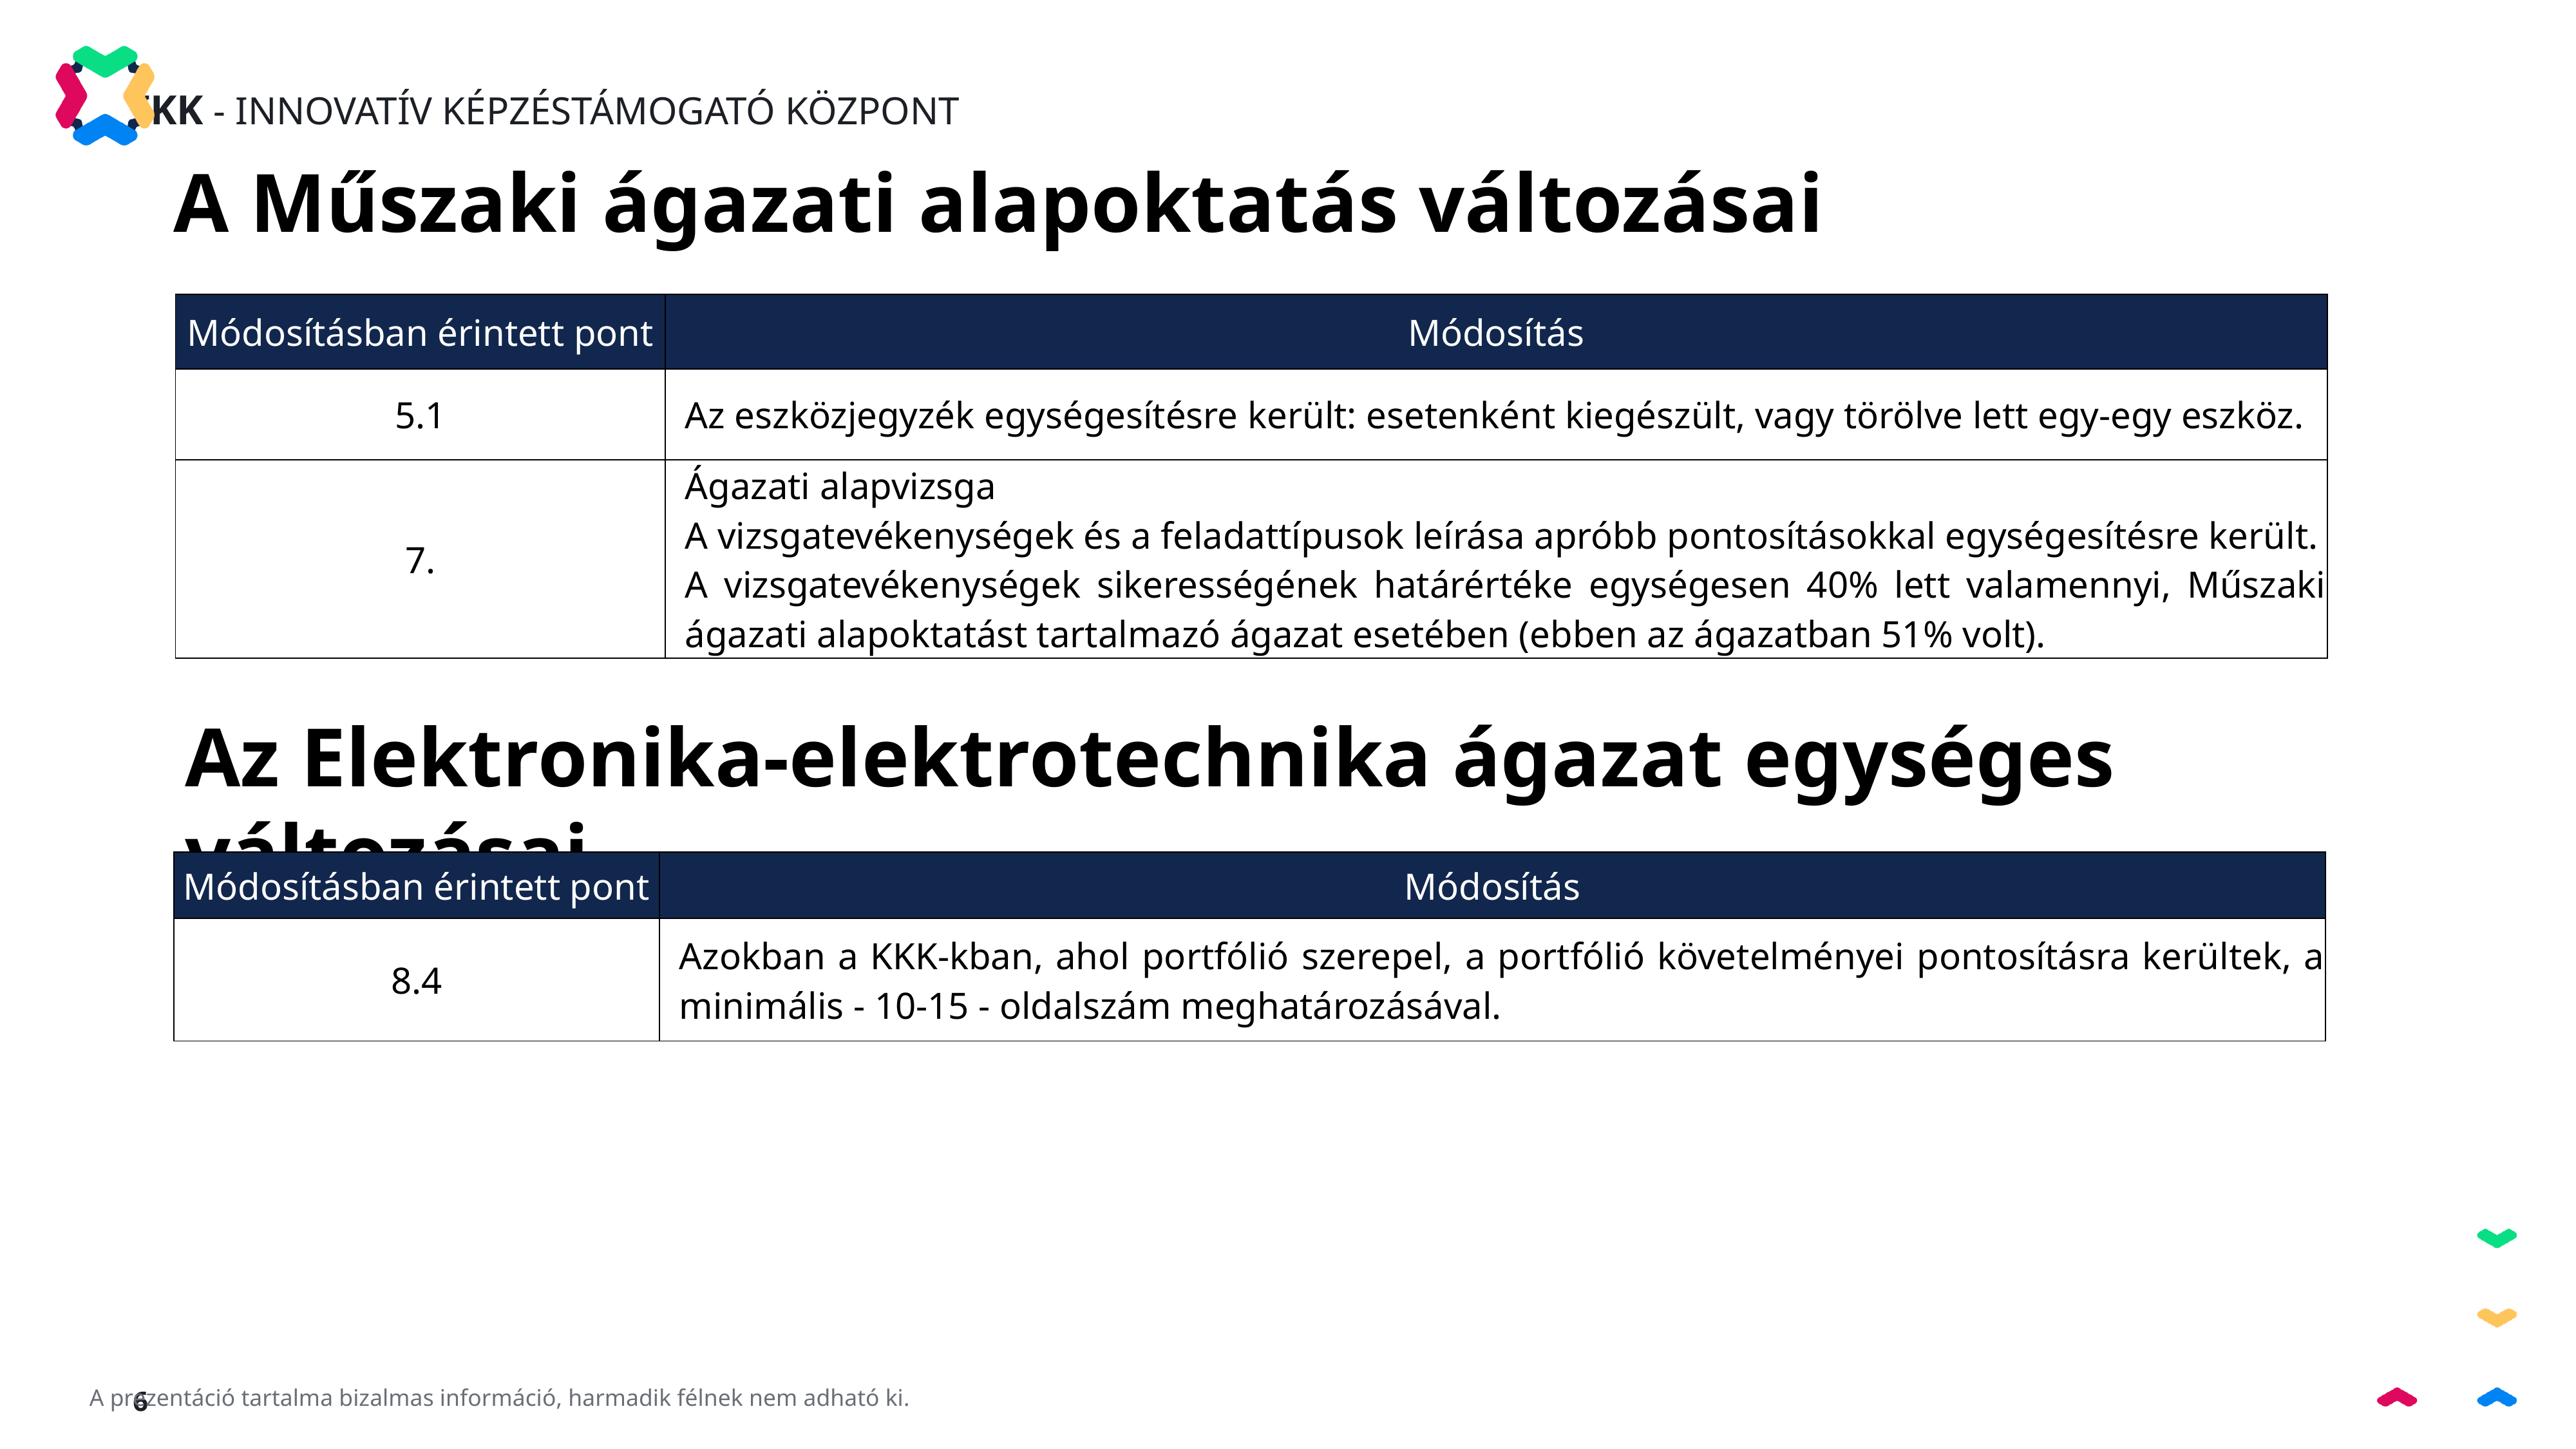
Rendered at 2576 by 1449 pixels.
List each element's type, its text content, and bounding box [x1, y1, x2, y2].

table_header Módosításban érintett pont [176, 295, 665, 368]
picture [55, 46, 155, 146]
picture [2377, 1229, 2517, 1406]
text_box Az Elektronika-elektrotechnika ágazat egységes változásai [175, 701, 2327, 904]
table_cell Az eszközjegyzék egységesítésre került: esetenként kiegészült, vagy törölve lett egy-egy eszköz. [666, 370, 2327, 459]
table_header Módosítás [666, 295, 2327, 368]
table_header Módosítás [660, 853, 2325, 918]
table_cell 5.1 [176, 370, 665, 459]
table_cell 7. [176, 460, 665, 658]
table_cell 8.4 [175, 919, 659, 1041]
table_header Módosításban érintett pont [175, 853, 659, 918]
list A Műszaki ágazati alapoktatás változásai [173, 151, 2334, 230]
table_cell Azokban a KKK-kban, ahol portfólió szerepel, a portfólió követelményei pontosításra kerültek, a minimális - 10-15 - oldalszám meghatározásával. [660, 919, 2325, 1041]
table_cell Ágazati alapvizsga A vizsgatevékenységek és a feladattípusok leírása apróbb pontosításokkal egységesítésre került. A vizsgatevékenységek sikerességének határértéke egységesen 40% lett valamennyi, Műszaki ágazati alapoktatást tartalmazó ágazat esetében (ebben az ágazatban 51% volt). [666, 460, 2327, 658]
